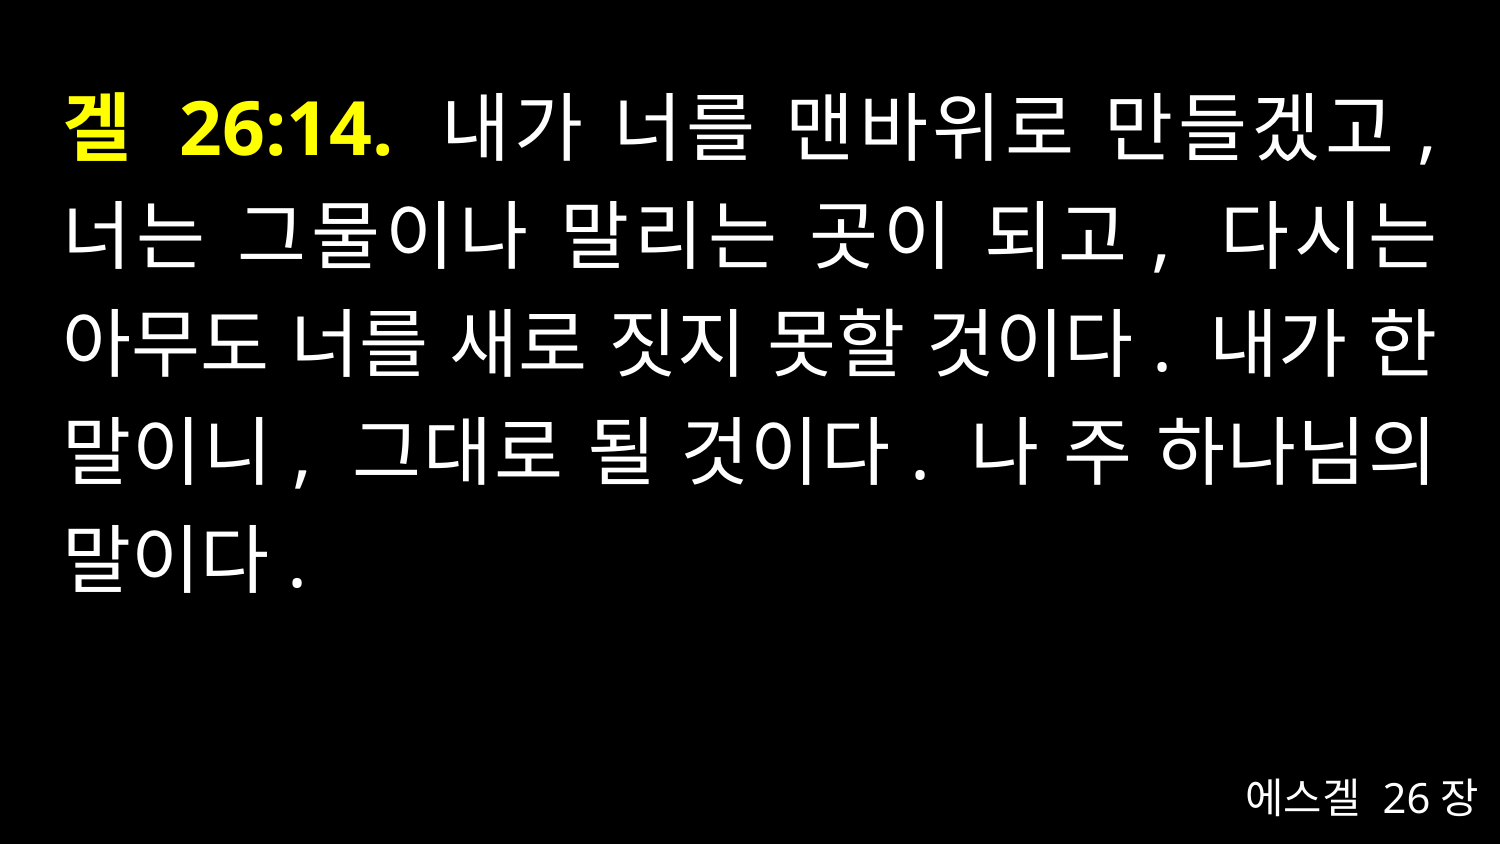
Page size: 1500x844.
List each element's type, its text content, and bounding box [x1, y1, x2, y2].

title 겔 26:14. 내가 너를 맨바위로 만들겠고, 너는 그물이나 말리는 곳이 되고, 다시는 아무도 너를 새로 짓지 못할 것이다. 내가 한 말이니, 그대로 될 것이다. 나 주 하나님의 말이다. [0, 0, 1500, 844]
subtitle 에스겔 26장 [916, 770, 1500, 844]
